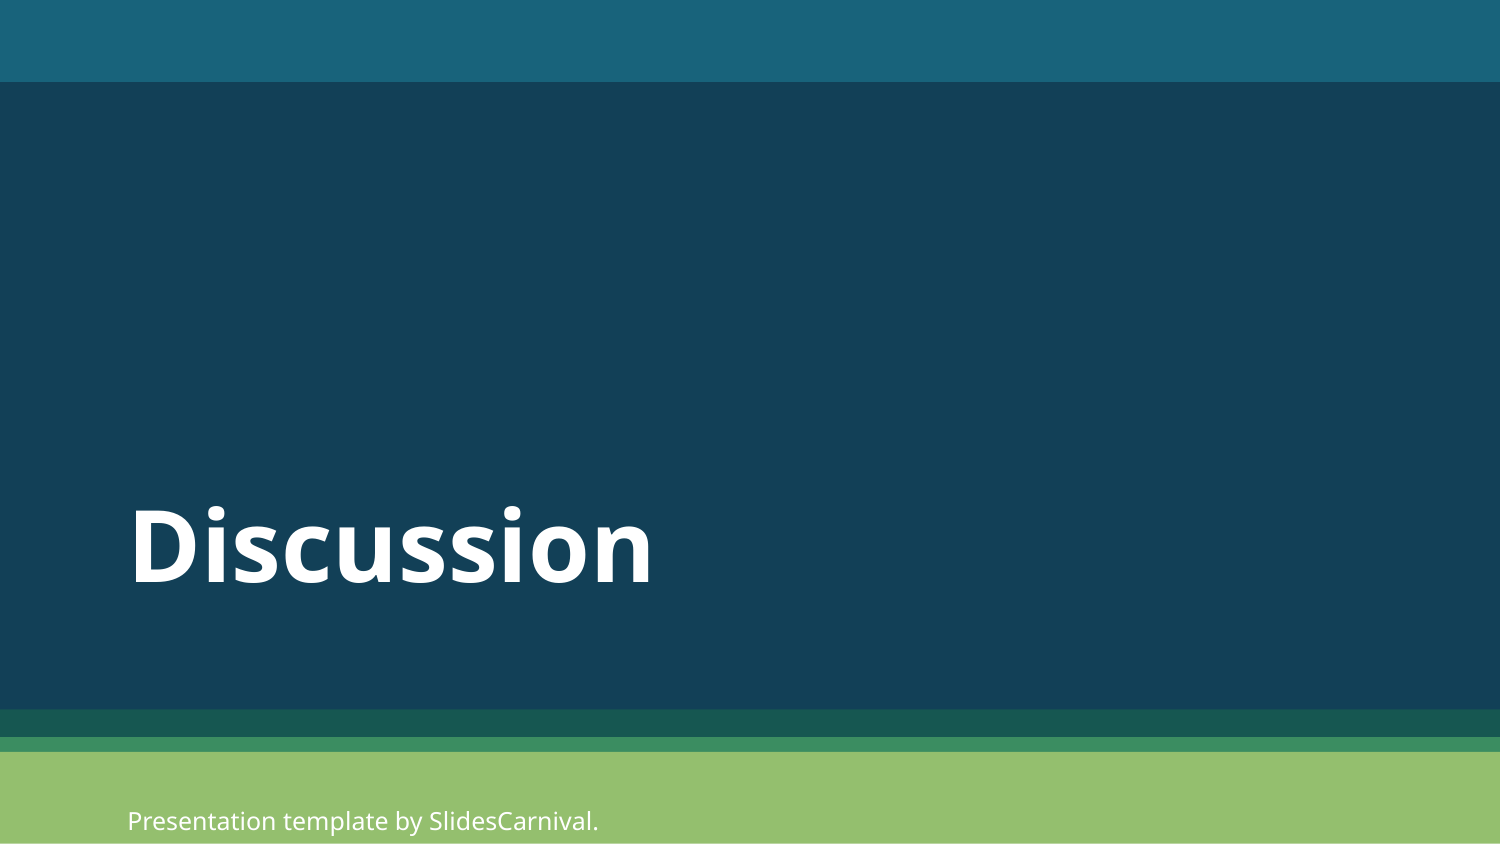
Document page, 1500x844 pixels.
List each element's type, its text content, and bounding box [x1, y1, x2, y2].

text_box Presentation template by SlidesCarnival. [112, 798, 808, 843]
title Discussion [112, 426, 1066, 617]
